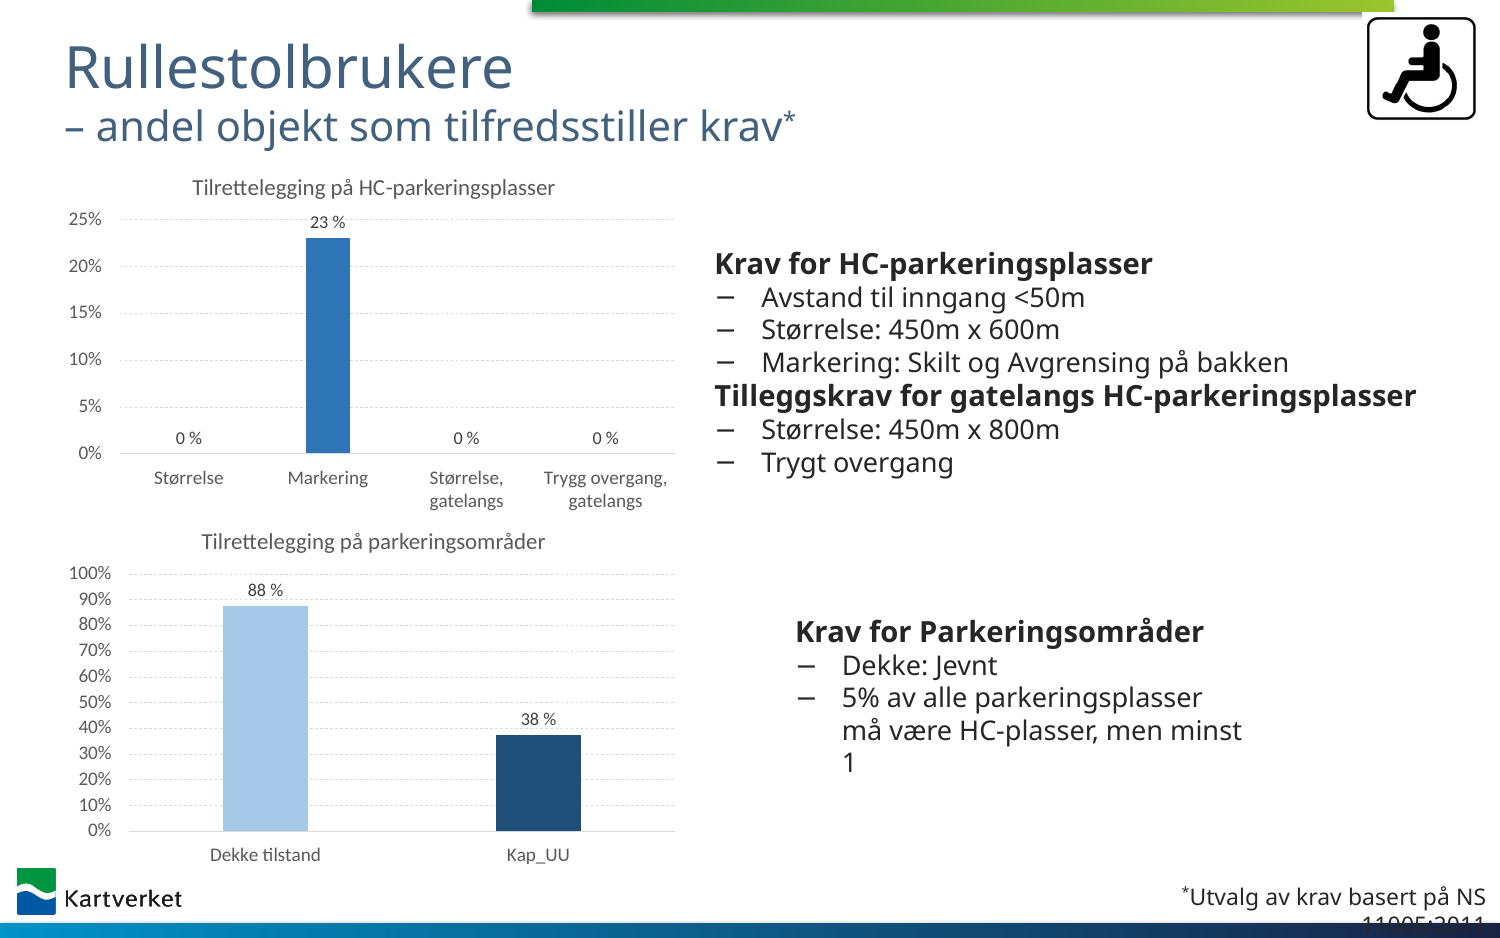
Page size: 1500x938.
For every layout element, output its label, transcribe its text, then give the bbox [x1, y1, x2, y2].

picture [1362, 12, 1481, 126]
picture [62, 166, 686, 519]
text_box *Utvalg av krav basert på NS 11005:2011 [1068, 873, 1500, 938]
text_box Rullestolbrukere – andel objekt som tilfredsstiller krav* [49, 25, 1431, 158]
picture [62, 520, 686, 874]
text_box Krav for HC-parkeringsplasser Avstand til inngang <50m Størrelse: 450m x 600m Markering: Skilt og Avgrensing på bakken Tilleggskrav for gatelangs HC-parkeringsplasser Størrelse: 450m x 800m Trygt overgang [699, 237, 1433, 485]
text_box Krav for Parkeringsområder Dekke: Jevnt 5% av alle parkeringsplasser må være HC-plasser, men minst 1 [780, 605, 1261, 786]
